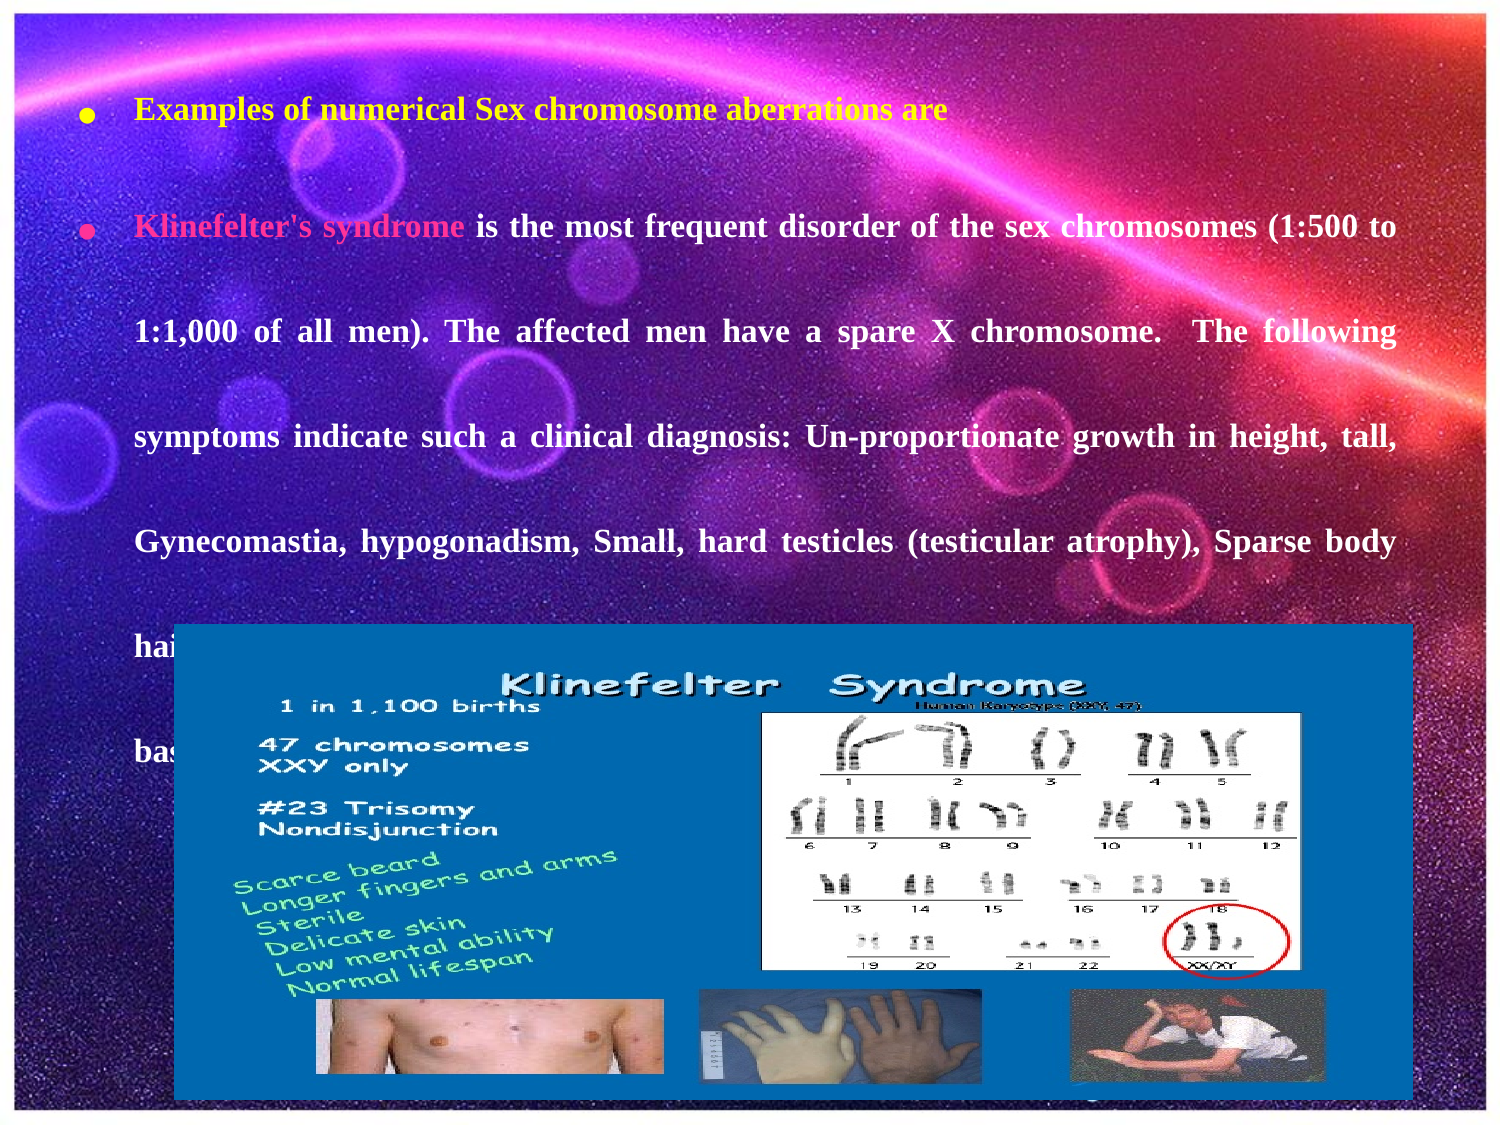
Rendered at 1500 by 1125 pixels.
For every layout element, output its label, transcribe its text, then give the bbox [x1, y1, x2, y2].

picture [0, 0, 1500, 1125]
list Examples of numerical Sex chromosome aberrations are Klinefelter's syndrome is the most frequent disorder of the sex chromosomes (1:500 to 1:1,000 of all men). The affected men have a spare X chromosome. The following symptoms indicate such a clinical diagnosis: Un-proportionate growth in height, tall, Gynecomastia, hypogonadism, Small, hard testicles (testicular atrophy), Sparse body hair, Infertility and Frequent diabetes mellitus. Today the definitive diagnosis is made based on a karyogram. The therapy consists in the substitution of testosterone. [62, 37, 1413, 980]
